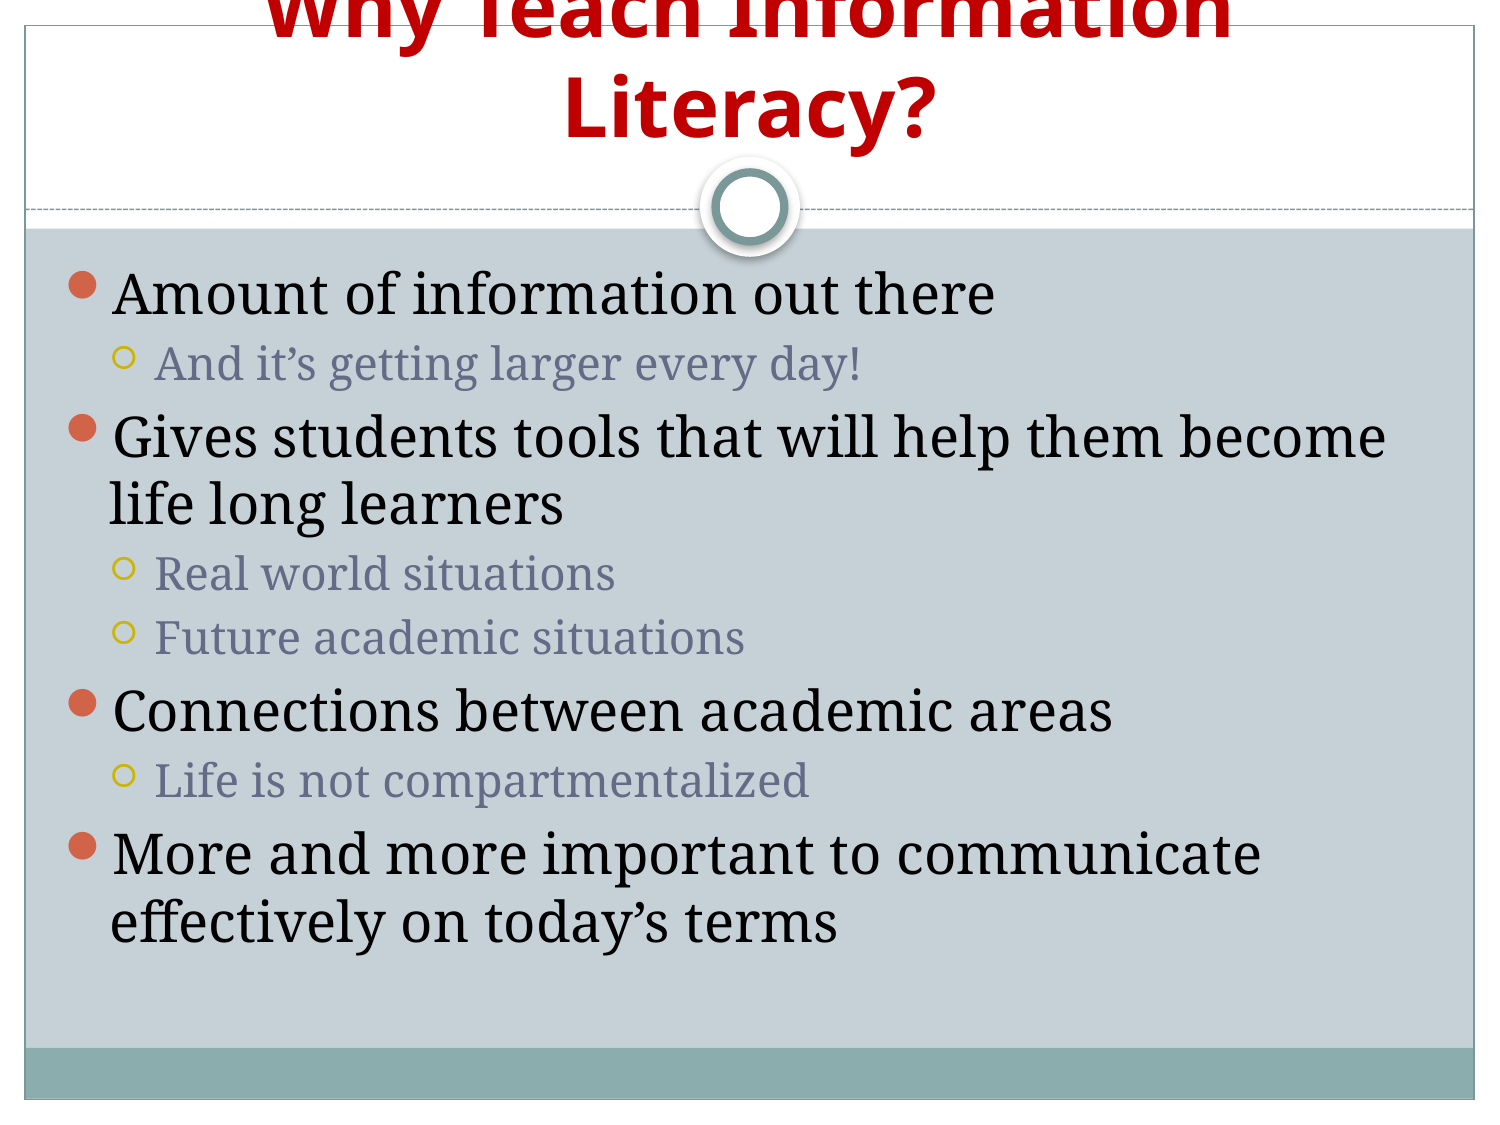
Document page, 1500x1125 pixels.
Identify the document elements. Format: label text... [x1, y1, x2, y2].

list Amount of information out there And it’s getting larger every day! Gives students tools that will help them become life long learners Real world situations Future academic situations Connections between academic areas Life is not compartmentalized More and more important to communicate effectively on today’s terms [49, 250, 1445, 1001]
title Why Teach Information Literacy? [49, 37, 1450, 163]
